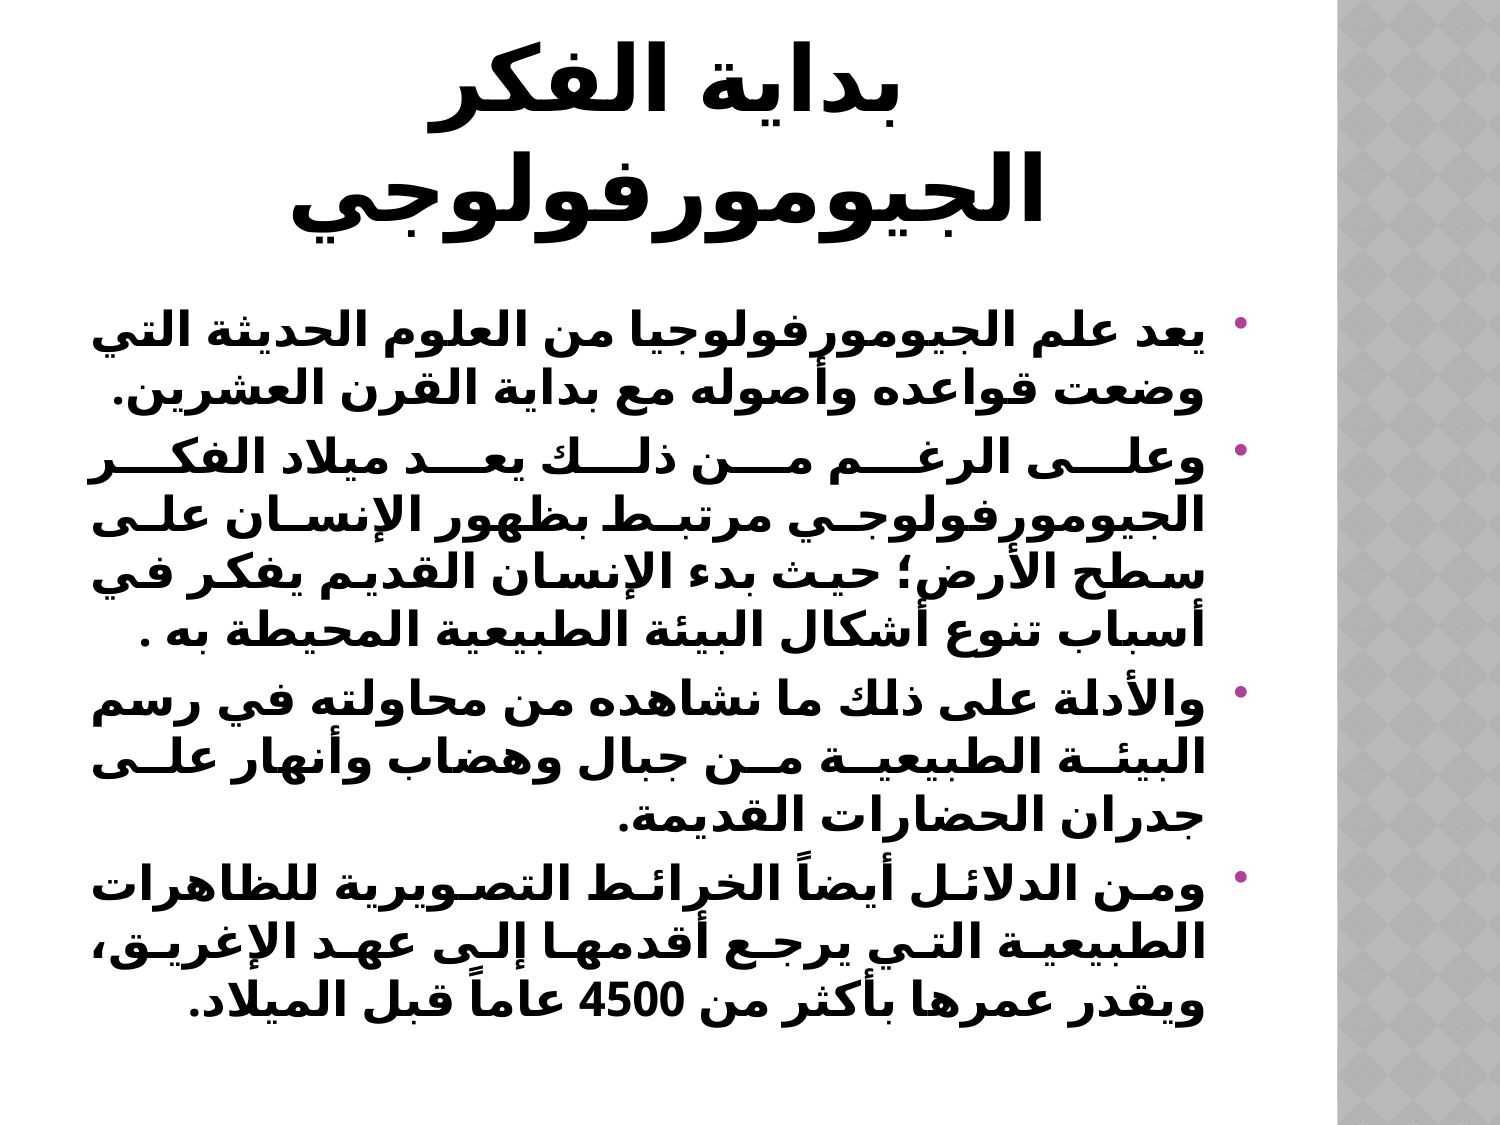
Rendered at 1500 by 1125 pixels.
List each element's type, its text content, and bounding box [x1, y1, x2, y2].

list يعد علم الجيومورفولوجيا من العلوم الحديثة التي وضعت قواعده وأصوله مع بداية القرن العشرين. وعلى الرغم من ذلك يعد ميلاد الفكر الجيومورفولوجي مرتبط بظهور الإنسان على سطح الأرض؛ حيث بدء الإنسان القديم يفكر في أسباب تنوع أشكال البيئة الطبيعية المحيطة به . والأدلة على ذلك ما نشاهده من محاولته في رسم البيئة الطبيعية من جبال وهضاب وأنهار على جدران الحضارات القديمة. ومن الدلائل أيضاً الخرائط التصويرية للظاهرات الطبيعية التي يرجع أقدمها إلى عهد الإغريق، ويقدر عمرها بأكثر من 4500 عاماً قبل الميلاد. [75, 290, 1263, 1059]
title بداية الفكر الجيومورفولوجي [75, 52, 1263, 240]
